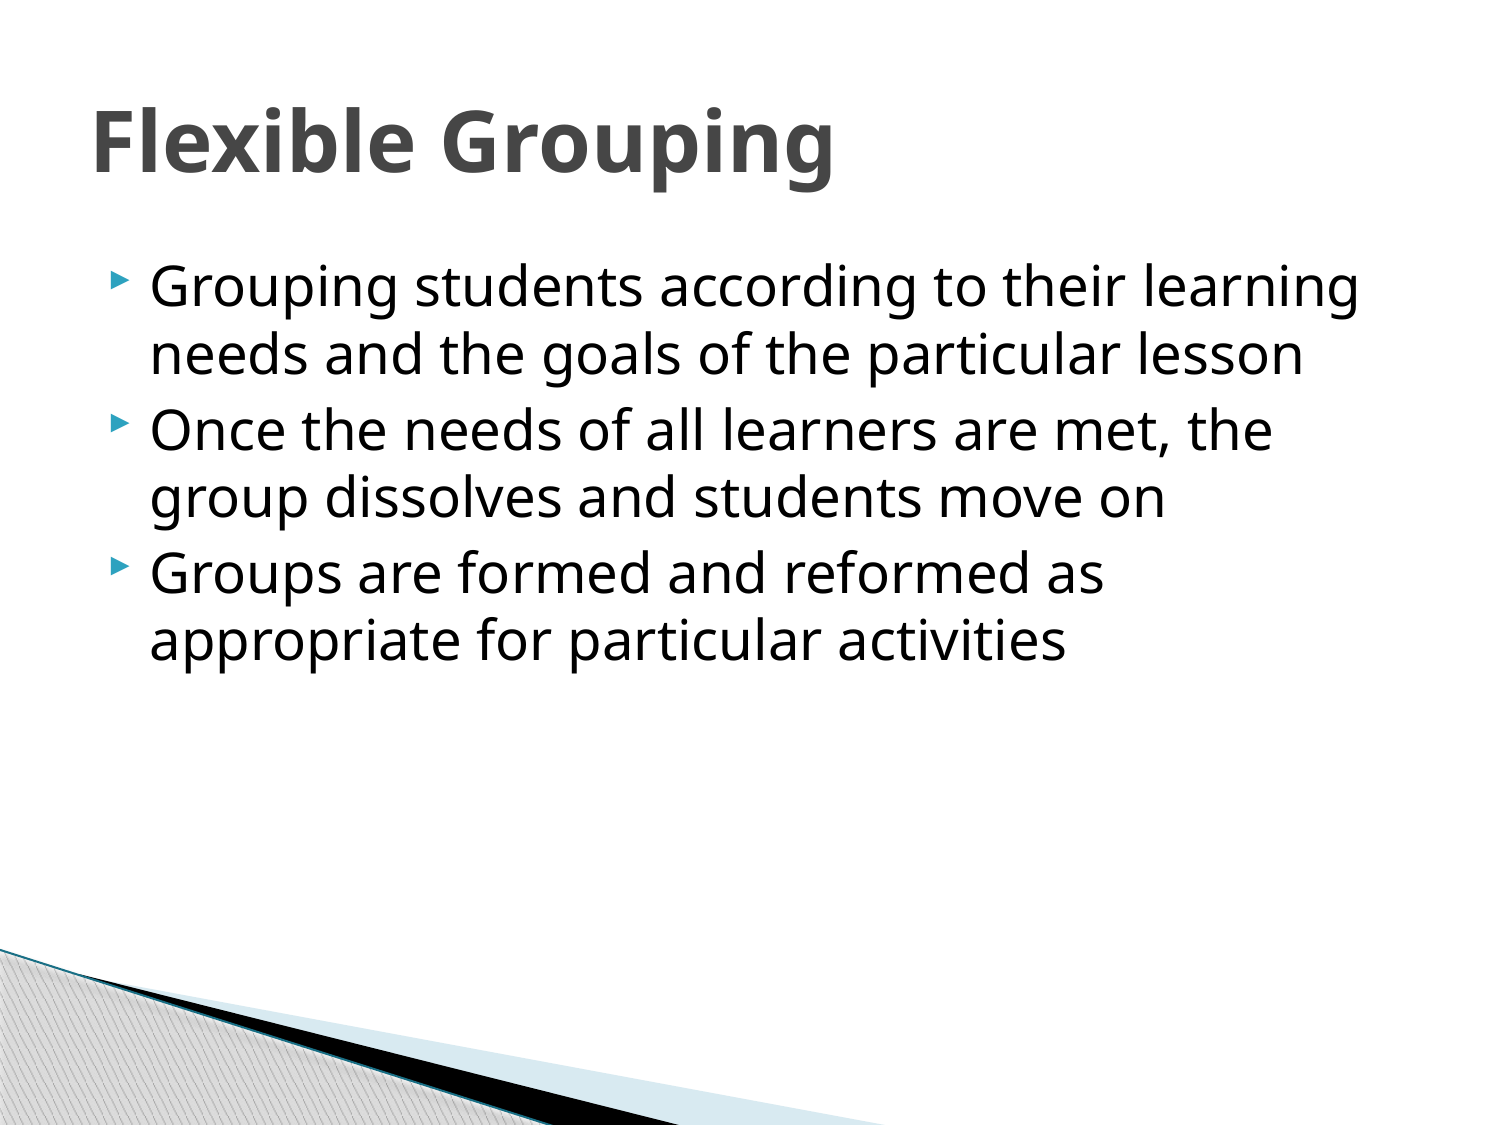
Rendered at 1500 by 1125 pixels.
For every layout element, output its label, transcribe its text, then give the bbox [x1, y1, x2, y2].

list Grouping students according to their learning needs and the goals of the particular lesson Once the needs of all learners are met, the group dissolves and students move on Groups are formed and reformed as appropriate for particular activities [75, 243, 1425, 986]
title Flexible Grouping [75, 45, 1425, 233]
